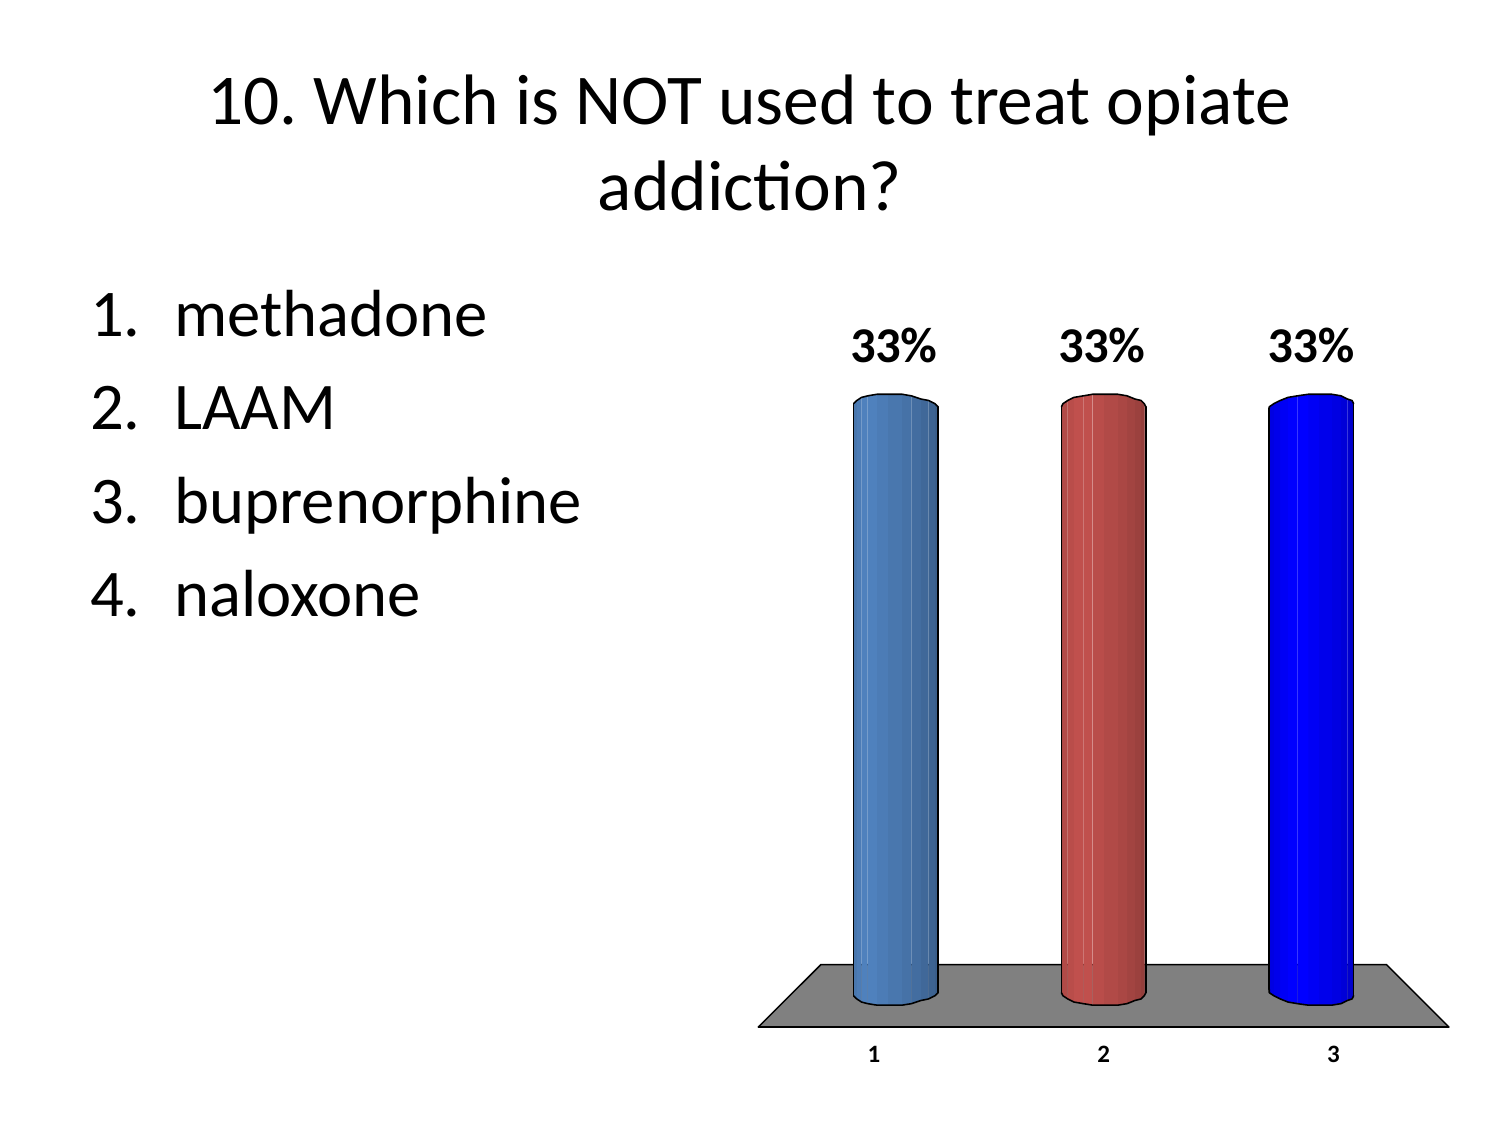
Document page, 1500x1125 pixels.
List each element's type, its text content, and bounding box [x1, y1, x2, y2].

list methadone LAAM buprenorphine naloxone [75, 262, 750, 1005]
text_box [739, 270, 1490, 1115]
title 10. Which is NOT used to treat opiate addiction? [75, 45, 1425, 233]
